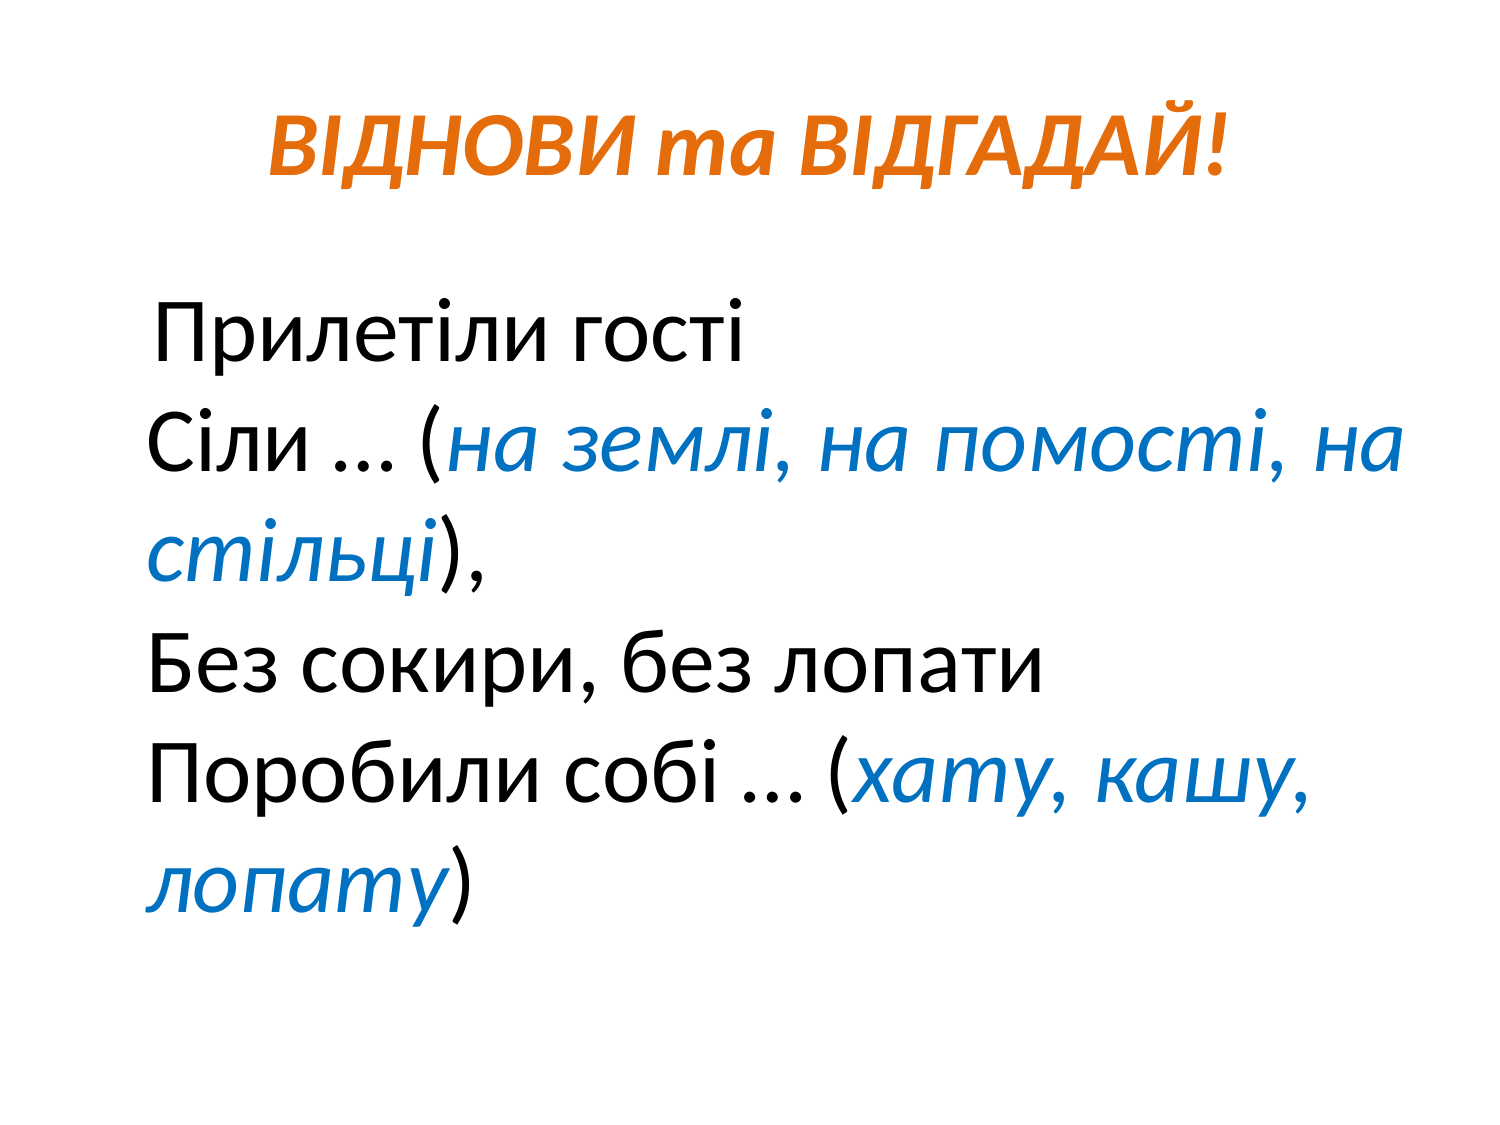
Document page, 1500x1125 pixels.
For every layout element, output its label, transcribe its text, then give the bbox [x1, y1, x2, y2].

title ВІДНОВИ та ВІДГАДАЙ! [75, 45, 1425, 233]
list Прилетіли гості Сіли … (на землі, на помості, на стільці), Без сокири, без лопати Поробили собі … (хату, кашу, лопату) [75, 262, 1425, 1005]
